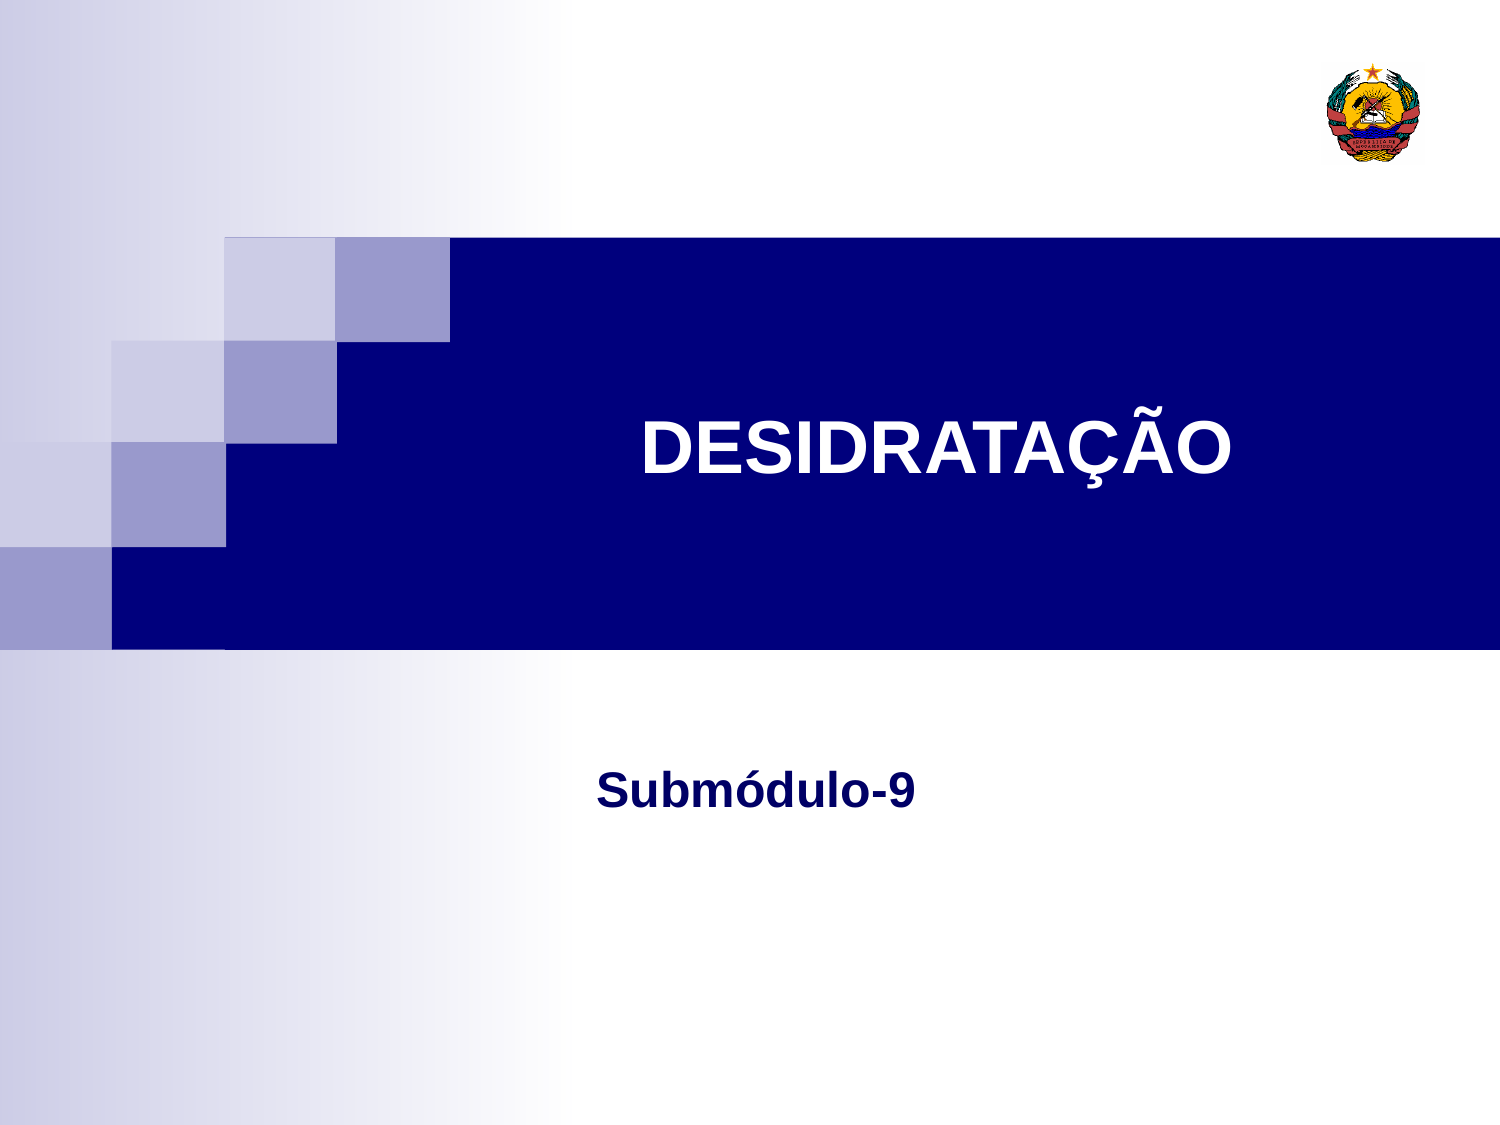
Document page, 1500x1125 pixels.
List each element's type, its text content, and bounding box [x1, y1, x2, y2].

subtitle Submódulo-9 [274, 749, 1238, 1038]
title DESIDRATAÇÃO [487, 262, 1388, 626]
